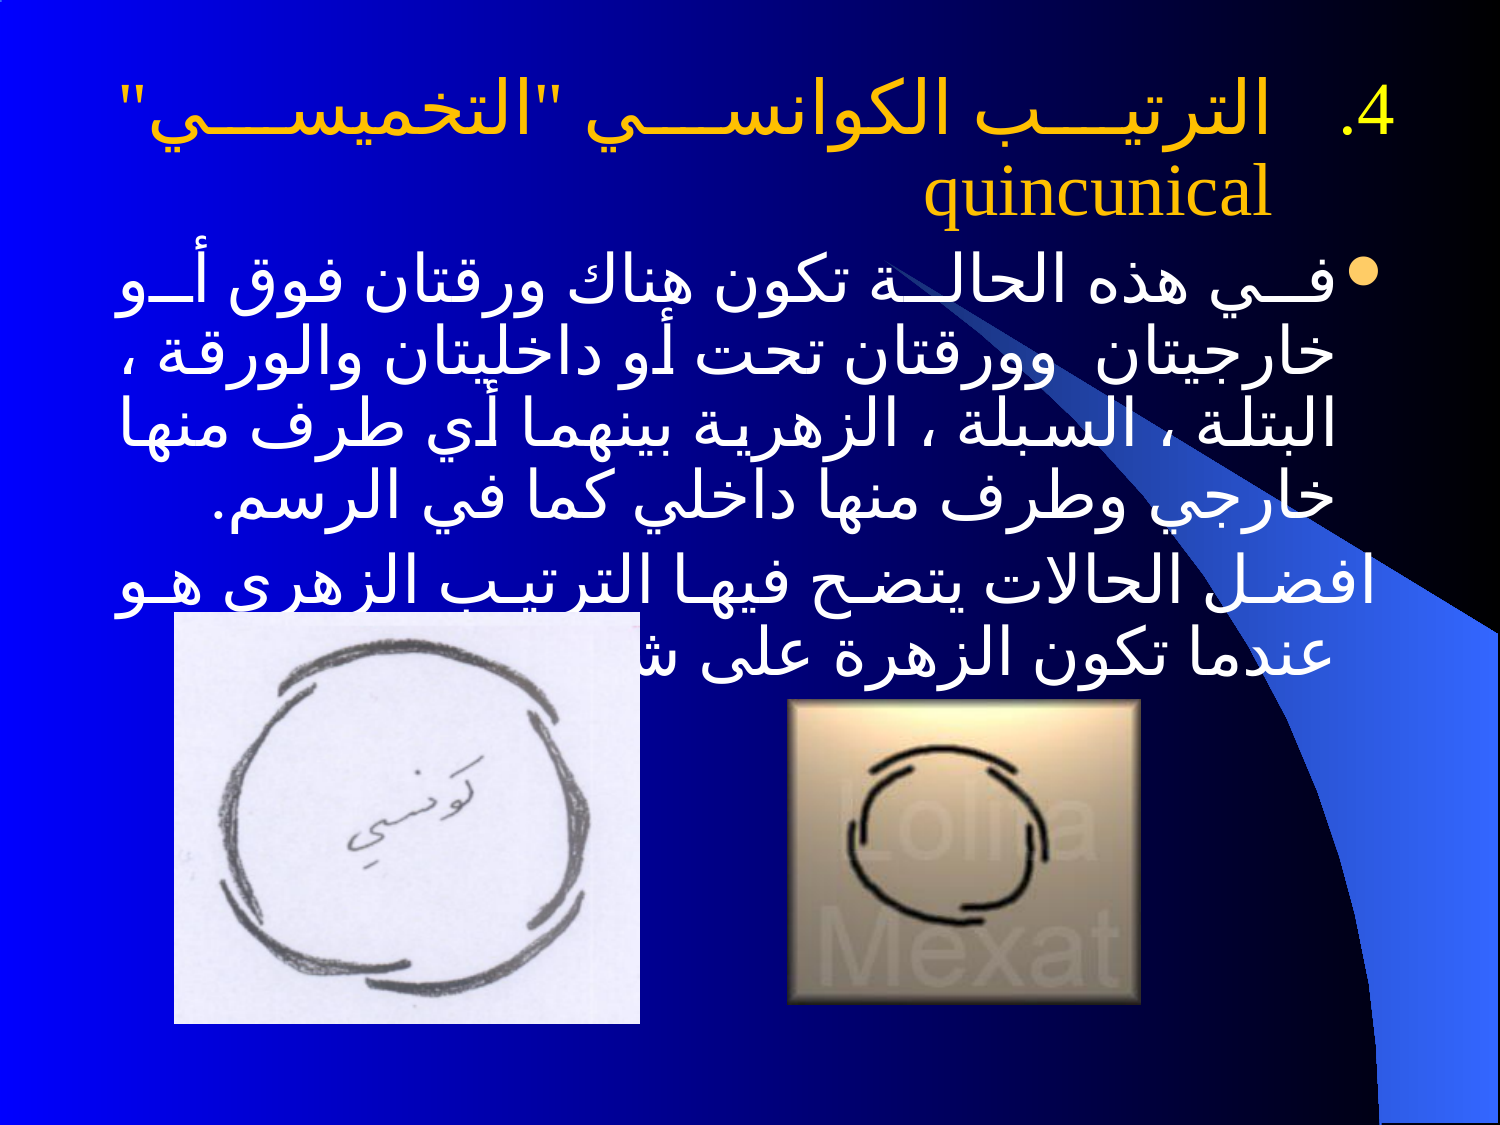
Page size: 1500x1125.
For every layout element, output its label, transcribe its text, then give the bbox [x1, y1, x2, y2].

picture [174, 612, 640, 1025]
list الترتيب الكوانسي "التخميسي" quincunical في هذه الحالة تكون هناك ورقتان فوق أو خارجيتان وورقتان تحت أو داخليتان والورقة ، البتلة ، السبلة ، الزهرية بينهما أي طرف منها خارجي وطرف منها داخلي كما في الرسم. افضل الحالات يتضح فيها الترتيب الزهري هو عندما تكون الزهرة على شكل تبرعم. [87, 62, 1426, 638]
picture [787, 699, 1141, 1005]
